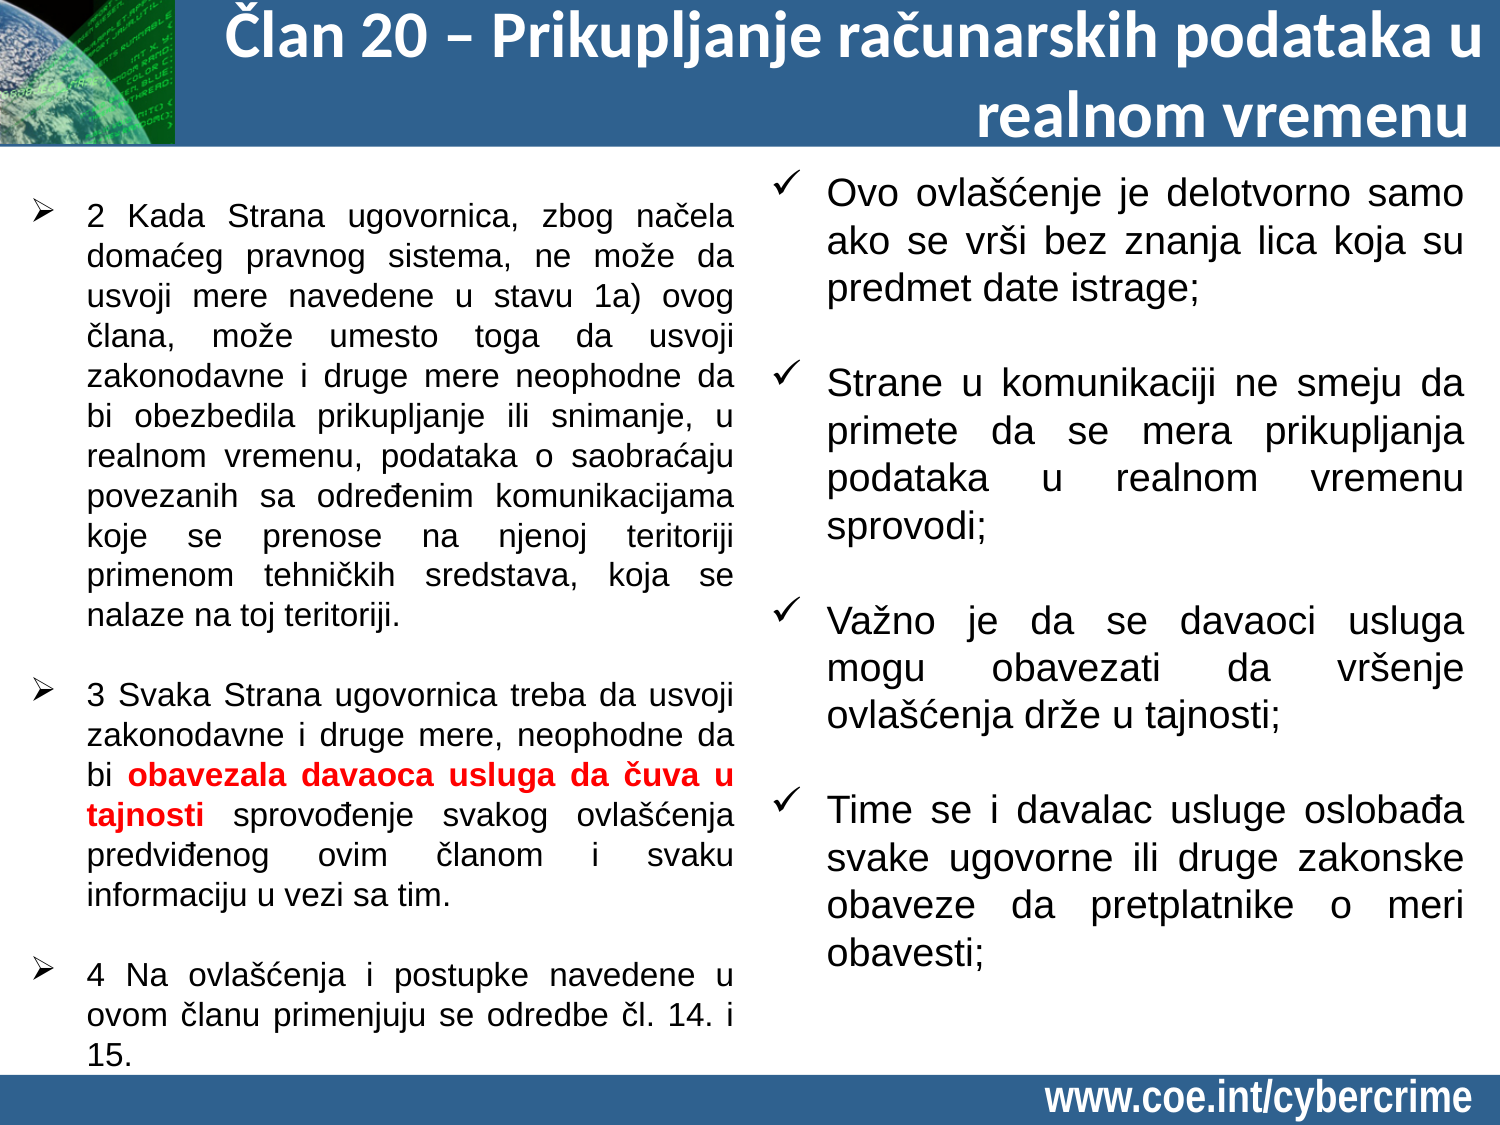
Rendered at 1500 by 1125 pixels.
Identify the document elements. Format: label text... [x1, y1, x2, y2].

text_box Član 20 – Prikupljanje računarskih podataka u realnom vremenu [177, 0, 1500, 149]
picture [0, 0, 175, 144]
text_box www.coe.int/cybercrime [1030, 1059, 1500, 1125]
text_box [0, 1073, 1030, 1125]
text_box 2 Kada Strana ugovornica, zbog načela domaćeg pravnog sistema, ne može da usvoji mere navedene u stavu 1a) ovog člana, može umesto toga da usvoji zakonodavne i druge mere neophodne da bi obezbedila prikupljanje ili snimanje, u realnom vremenu, podataka o saobraćaju povezanih sa određenim komunikacijama koje se prenose na njenoj teritoriji primenom tehničkih sredstava, koja se nalaze na toj teritoriji. 3 Svaka Strana ugovornica treba da usvoji zakonodavne i druge mere, neophodne da bi obavezala davaoca usluga da čuva u tajnosti sprovođenje svakog ovlašćenja predviđenog ovim članom i svaku informaciju u vezi sa tim. 4 Na ovlašćenja i postupke navedene u ovom članu primenjuju se odredbe čl. 14. i 15. [15, 186, 750, 1120]
text_box Ovo ovlašćenje je delotvorno samo ako se vrši bez znanja lica koja su predmet date istrage; Strane u komunikaciji ne smeju da primete da se mera prikupljanja podataka u realnom vremenu sprovodi; Važno je da se davaoci usluga mogu obavezati da vršenje ovlašćenja drže u tajnosti; Time se i davalac usluge oslobađa svake ugovorne ili druge zakonske obaveze da pretplatnike o meri obavesti; [755, 159, 1480, 982]
